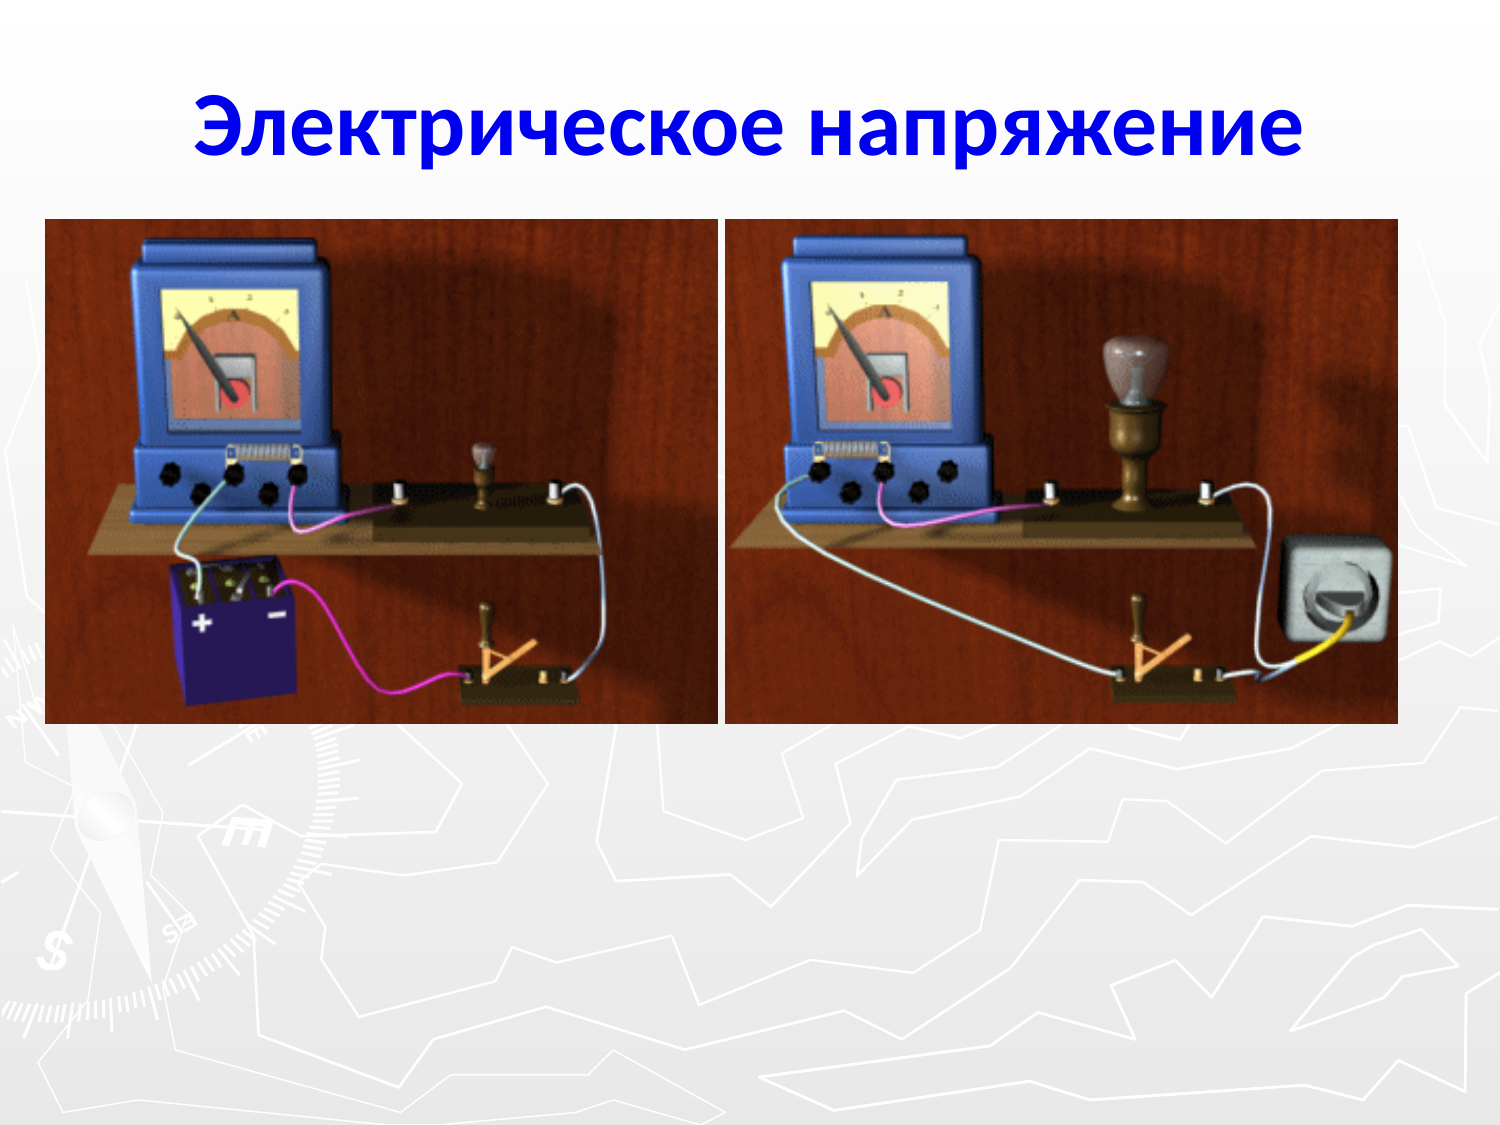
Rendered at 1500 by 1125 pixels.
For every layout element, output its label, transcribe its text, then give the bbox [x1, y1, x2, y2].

title Электрическое напряжение [49, 37, 1451, 200]
picture [724, 219, 1398, 725]
picture [45, 219, 718, 725]
